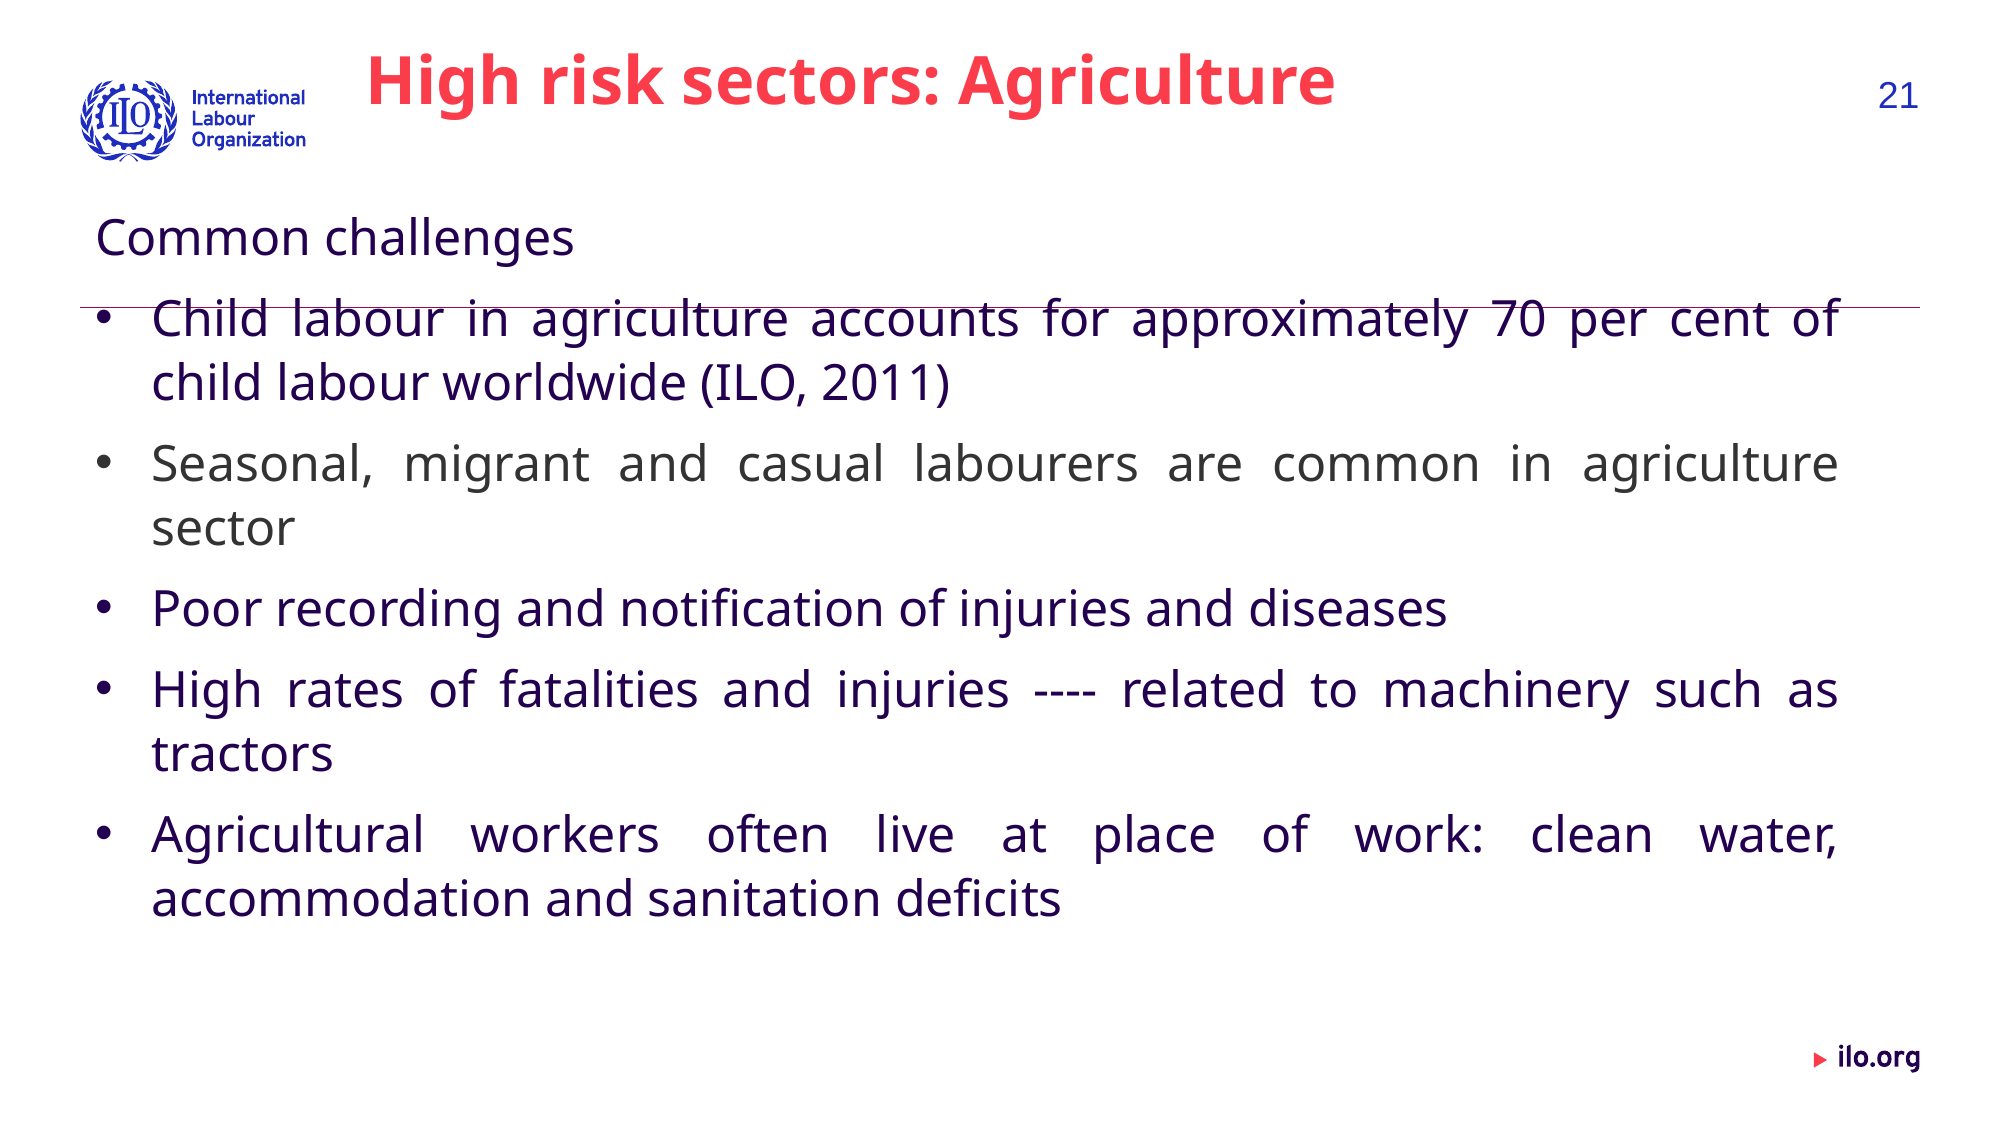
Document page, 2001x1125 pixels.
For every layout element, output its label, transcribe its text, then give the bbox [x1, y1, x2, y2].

text_box Common challenges Child labour in agriculture accounts for approximately 70 per cent of child labour worldwide (ILO, 2011) Seasonal, migrant and casual labourers are common in agriculture sector Poor recording and notification of injuries and diseases High rates of fatalities and injuries ---- related to machinery such as tractors Agricultural workers often live at place of work: clean water, accommodation and sanitation deficits [80, 193, 1856, 1015]
slide_number 21 [1830, 70, 1920, 119]
text_box High risk sectors: Agriculture [350, 30, 1698, 125]
